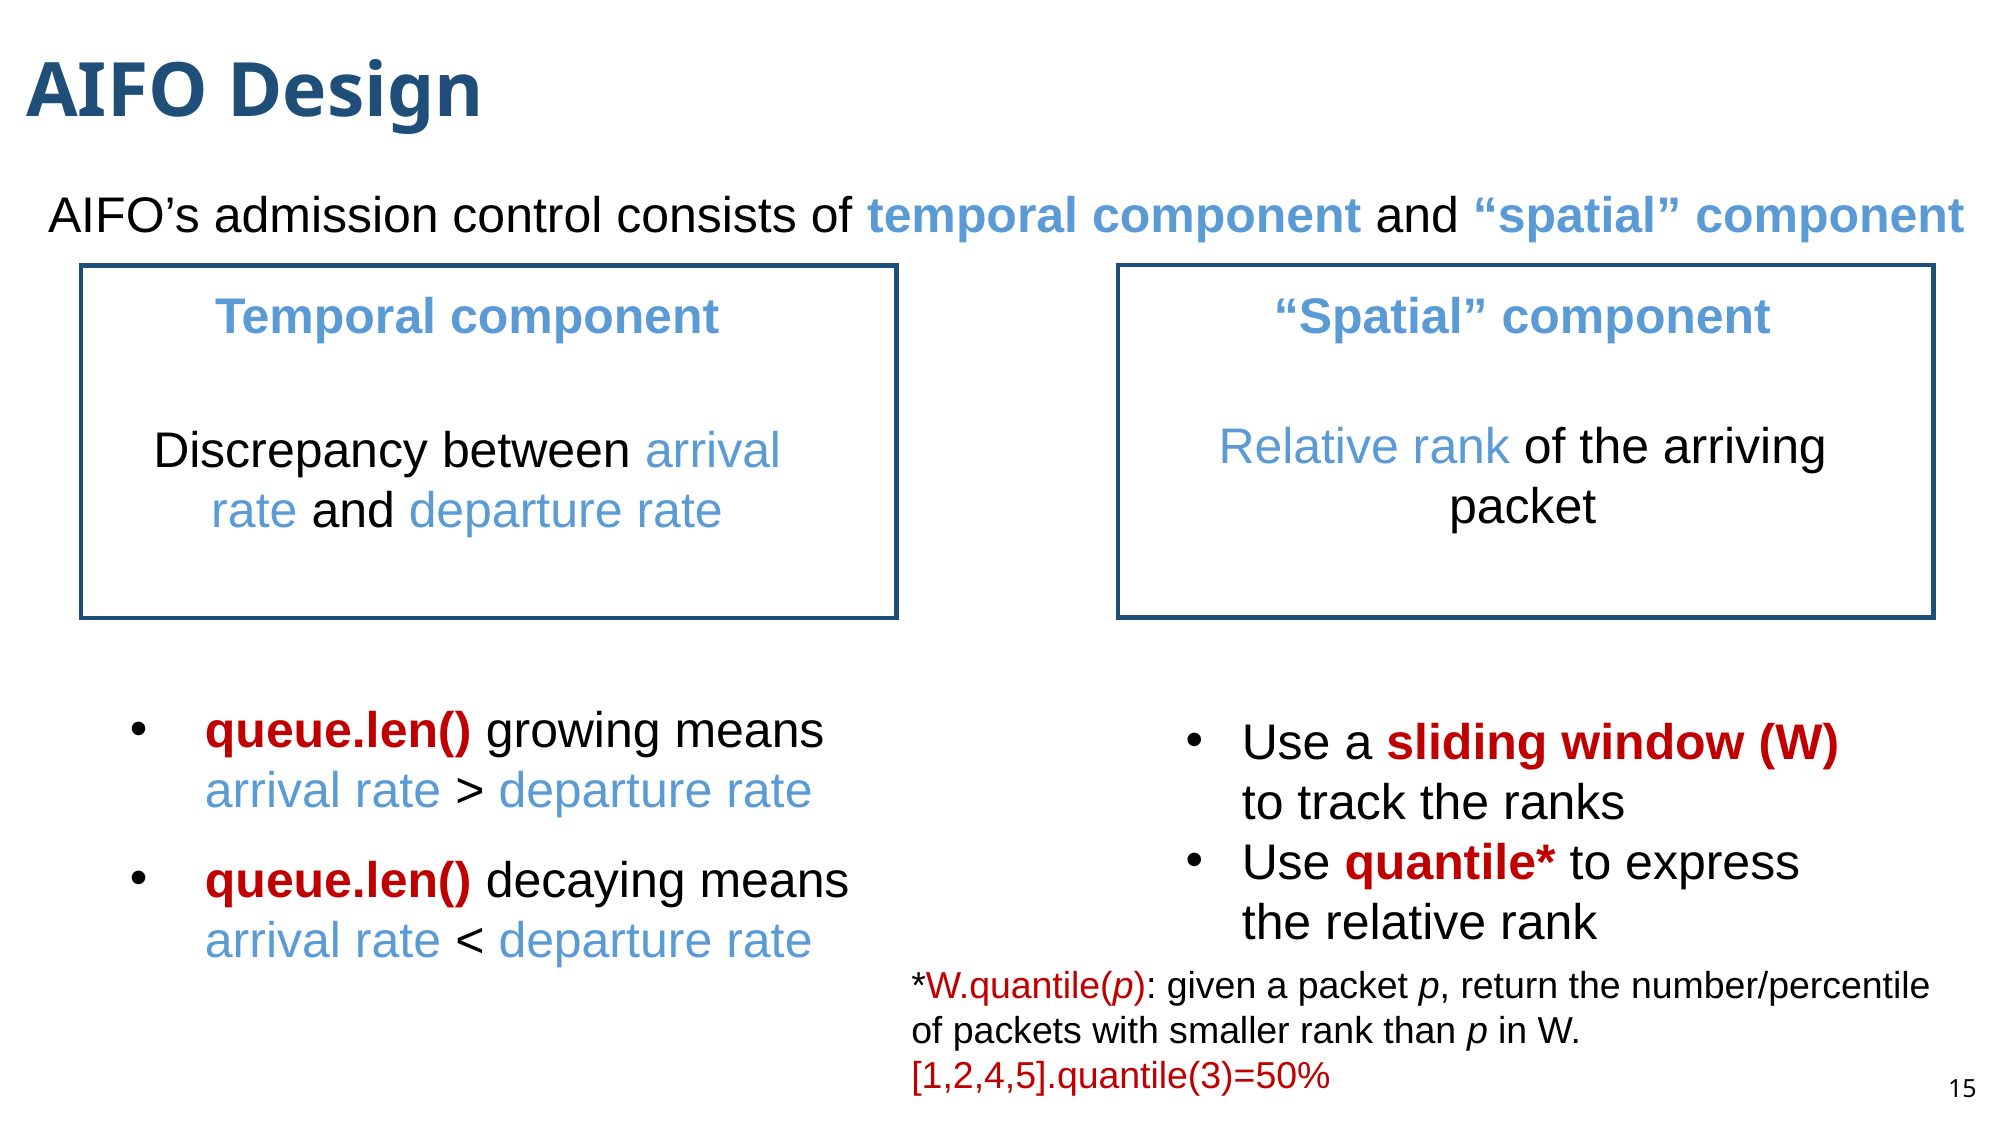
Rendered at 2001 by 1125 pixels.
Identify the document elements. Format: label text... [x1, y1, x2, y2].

title AIFO Design [11, 0, 1853, 201]
slide_number 14 [1541, 1059, 1992, 1120]
text_box queue.len() growing means arrival rate > departure rate queue.len() decaying means arrival rate < departure rate [115, 690, 897, 976]
text_box Use a sliding window (W) to track the ranks Use quantile* to express the relative rank [1170, 702, 1875, 953]
text_box [1117, 264, 1934, 619]
text_box *W.quantile(p): given a packet p, return the number/percentile of packets with smaller rank than p in W. [1,2,4,5].quantile(3)=50% [896, 953, 1978, 1104]
text_box [80, 264, 898, 619]
text_box AIFO’s admission control consists of temporal component and “spatial” component [33, 175, 1980, 251]
